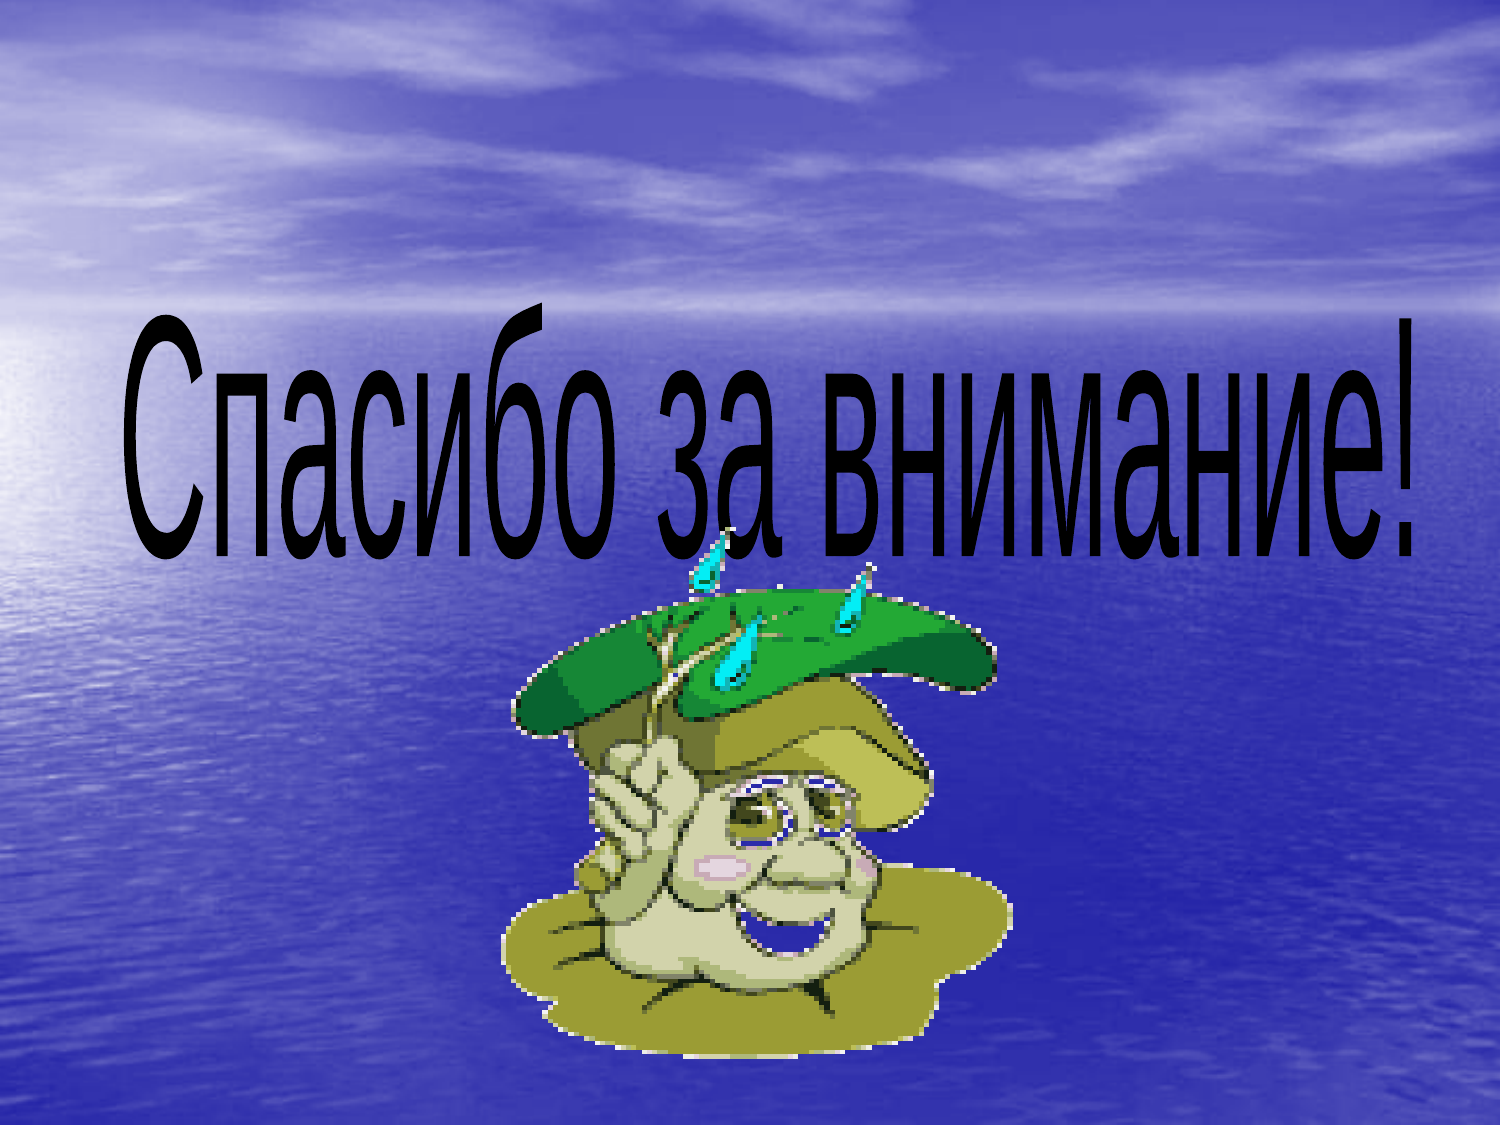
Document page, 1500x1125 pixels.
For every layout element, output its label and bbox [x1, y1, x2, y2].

picture [501, 526, 1034, 1059]
